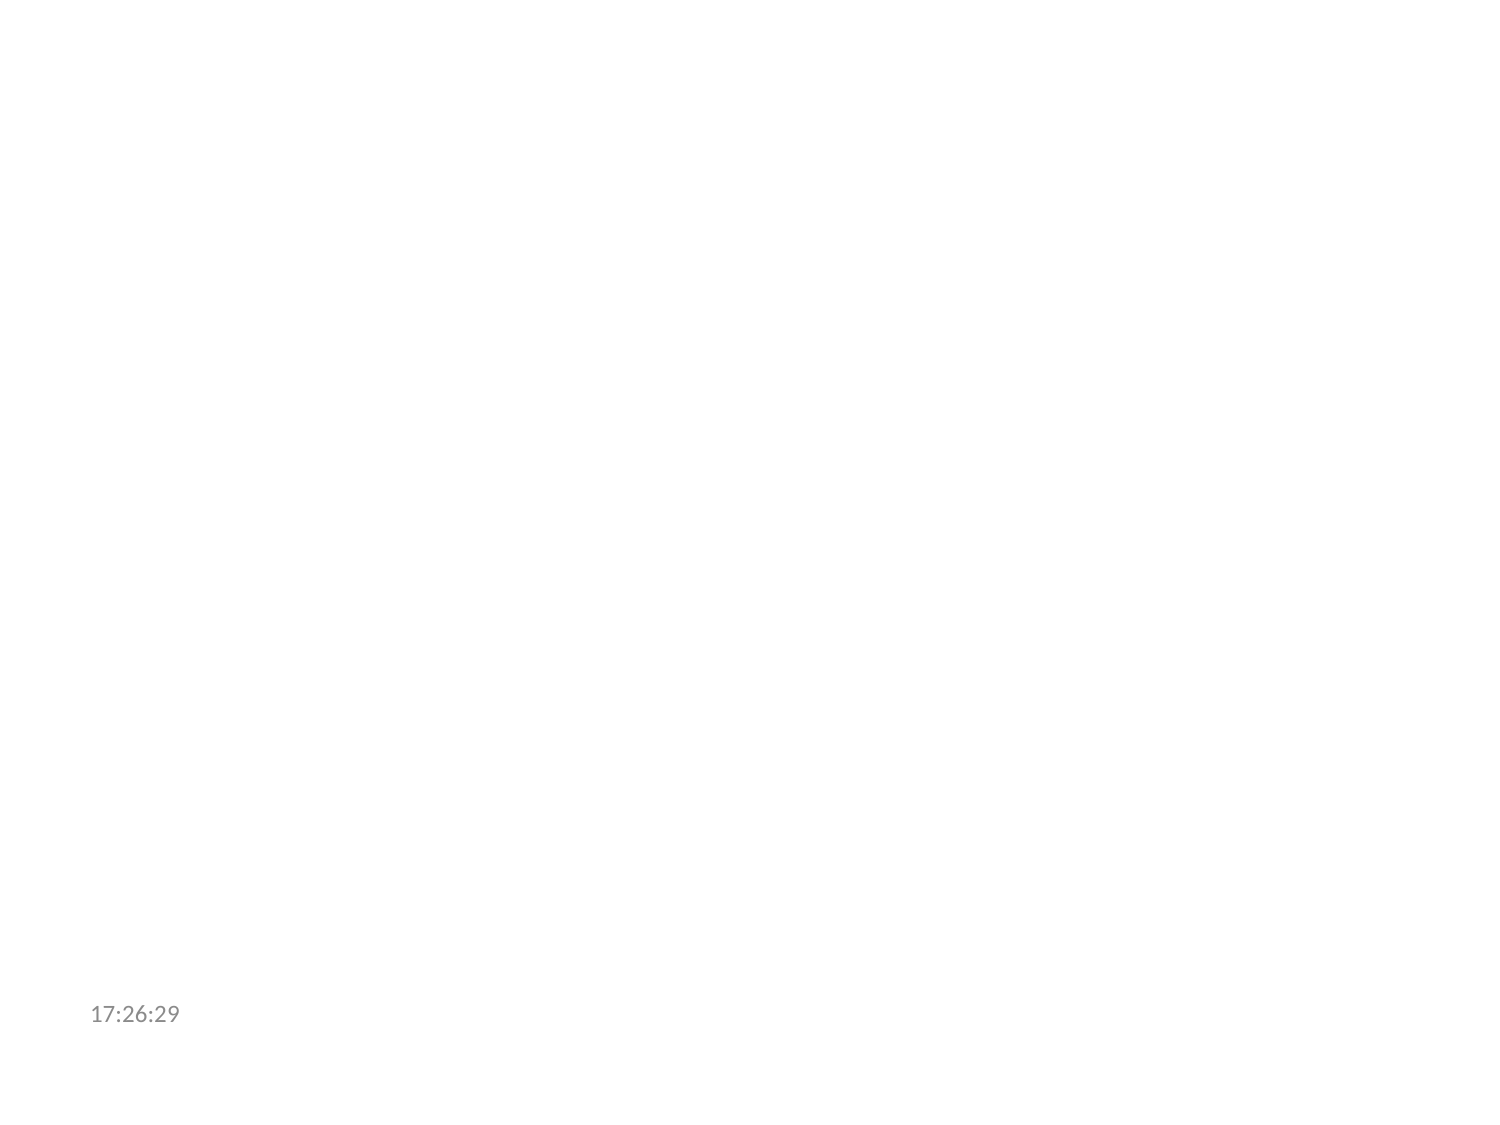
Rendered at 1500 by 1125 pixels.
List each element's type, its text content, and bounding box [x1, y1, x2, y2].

text_box 15:35:09 [75, 982, 425, 1043]
